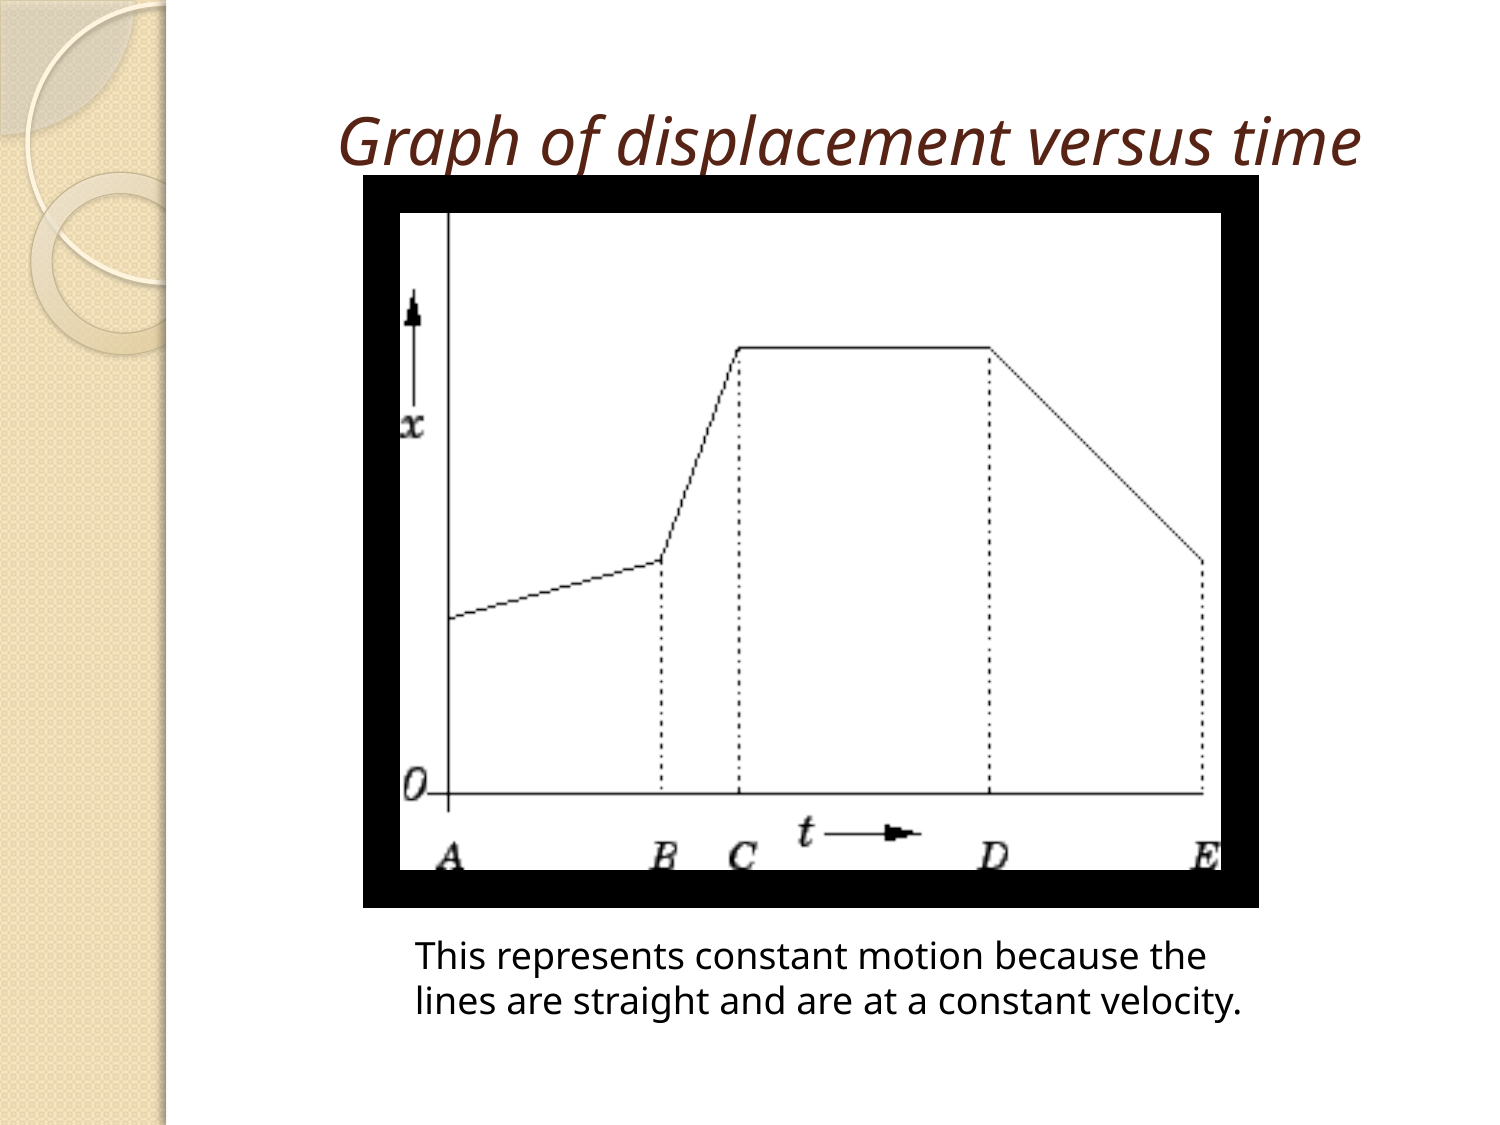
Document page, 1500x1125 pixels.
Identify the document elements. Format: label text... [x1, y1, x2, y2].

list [399, 212, 1222, 871]
title Graph of displacement versus time [235, 45, 1466, 233]
text_box This represents constant motion because the lines are straight and are at a constant velocity. [399, 924, 1263, 1030]
